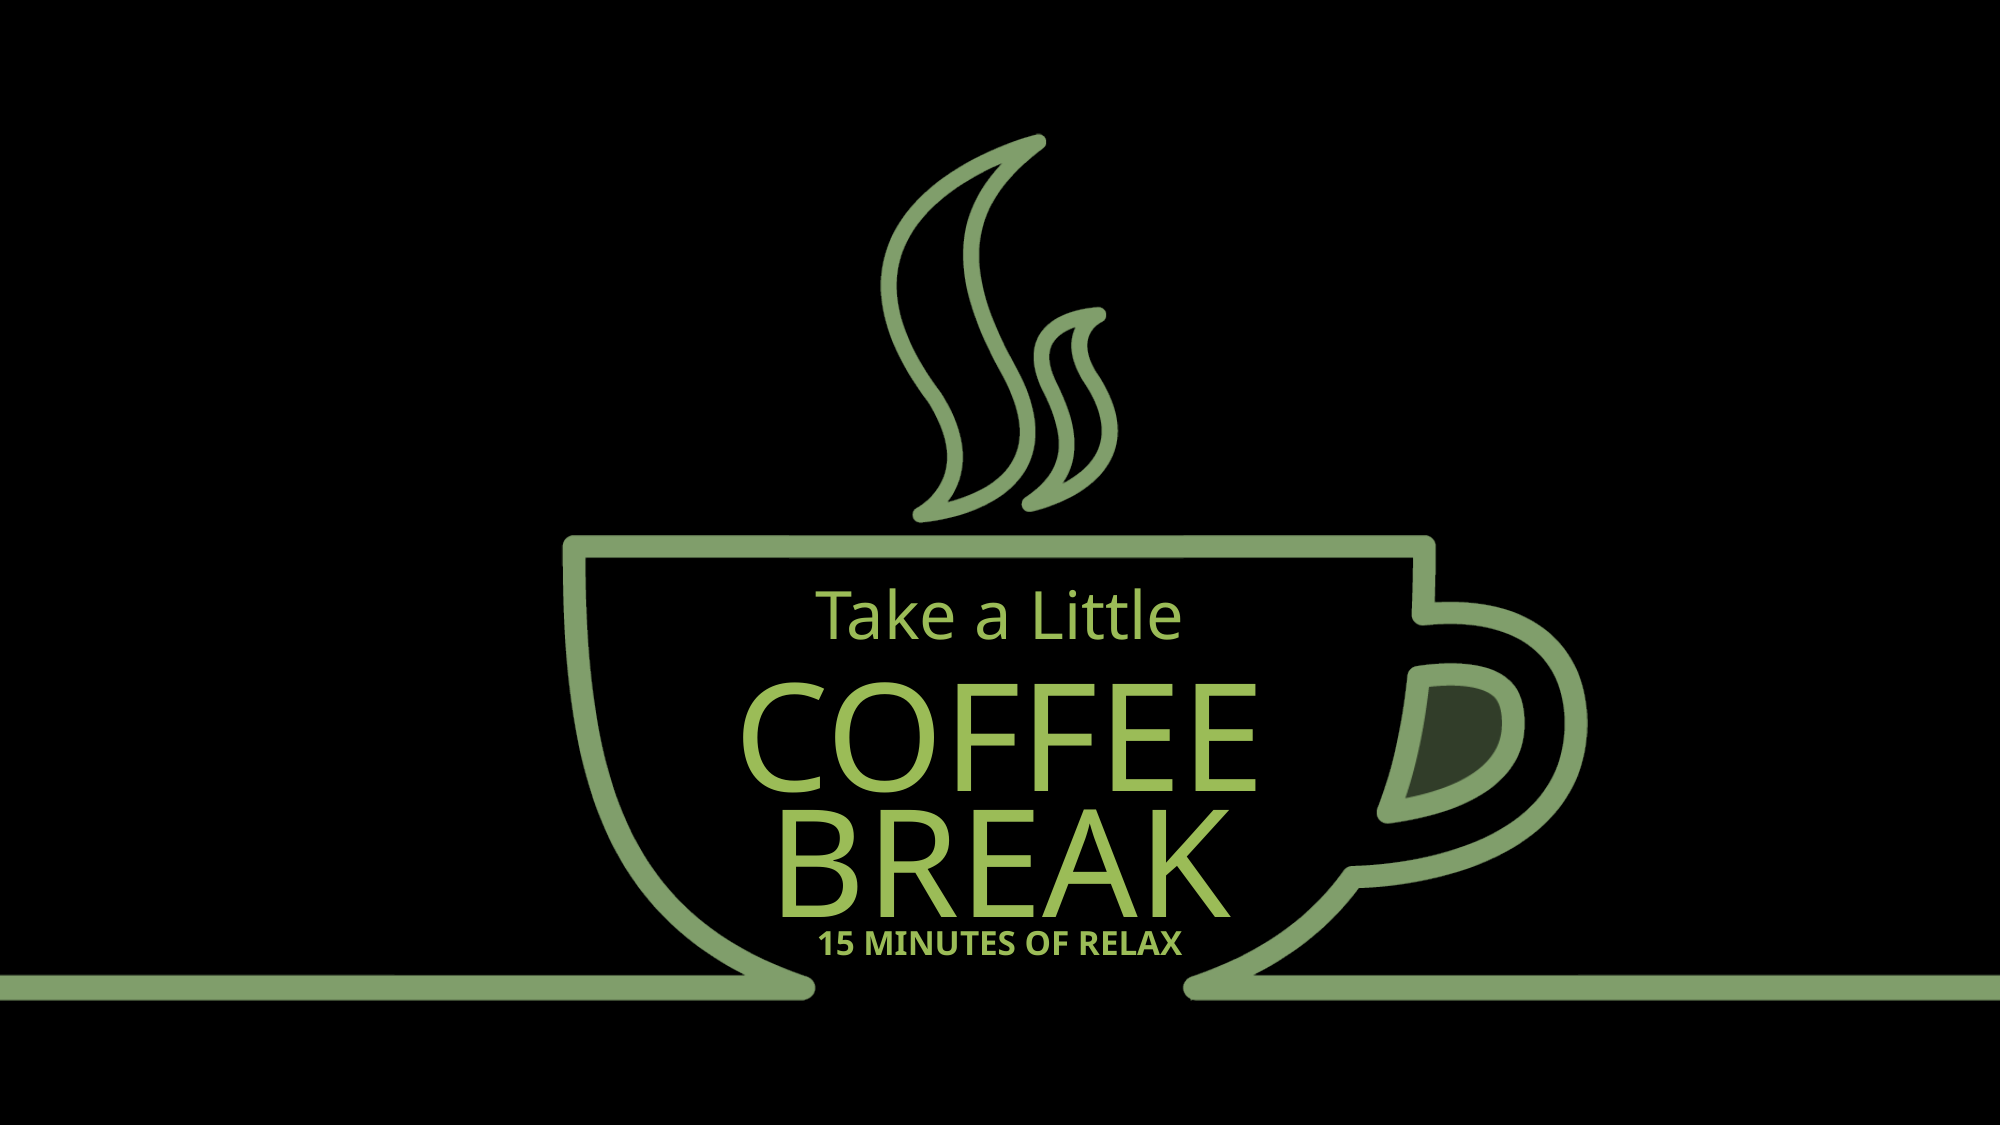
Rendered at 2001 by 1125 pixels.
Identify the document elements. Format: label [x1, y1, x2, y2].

picture [0, 62, 2000, 1063]
